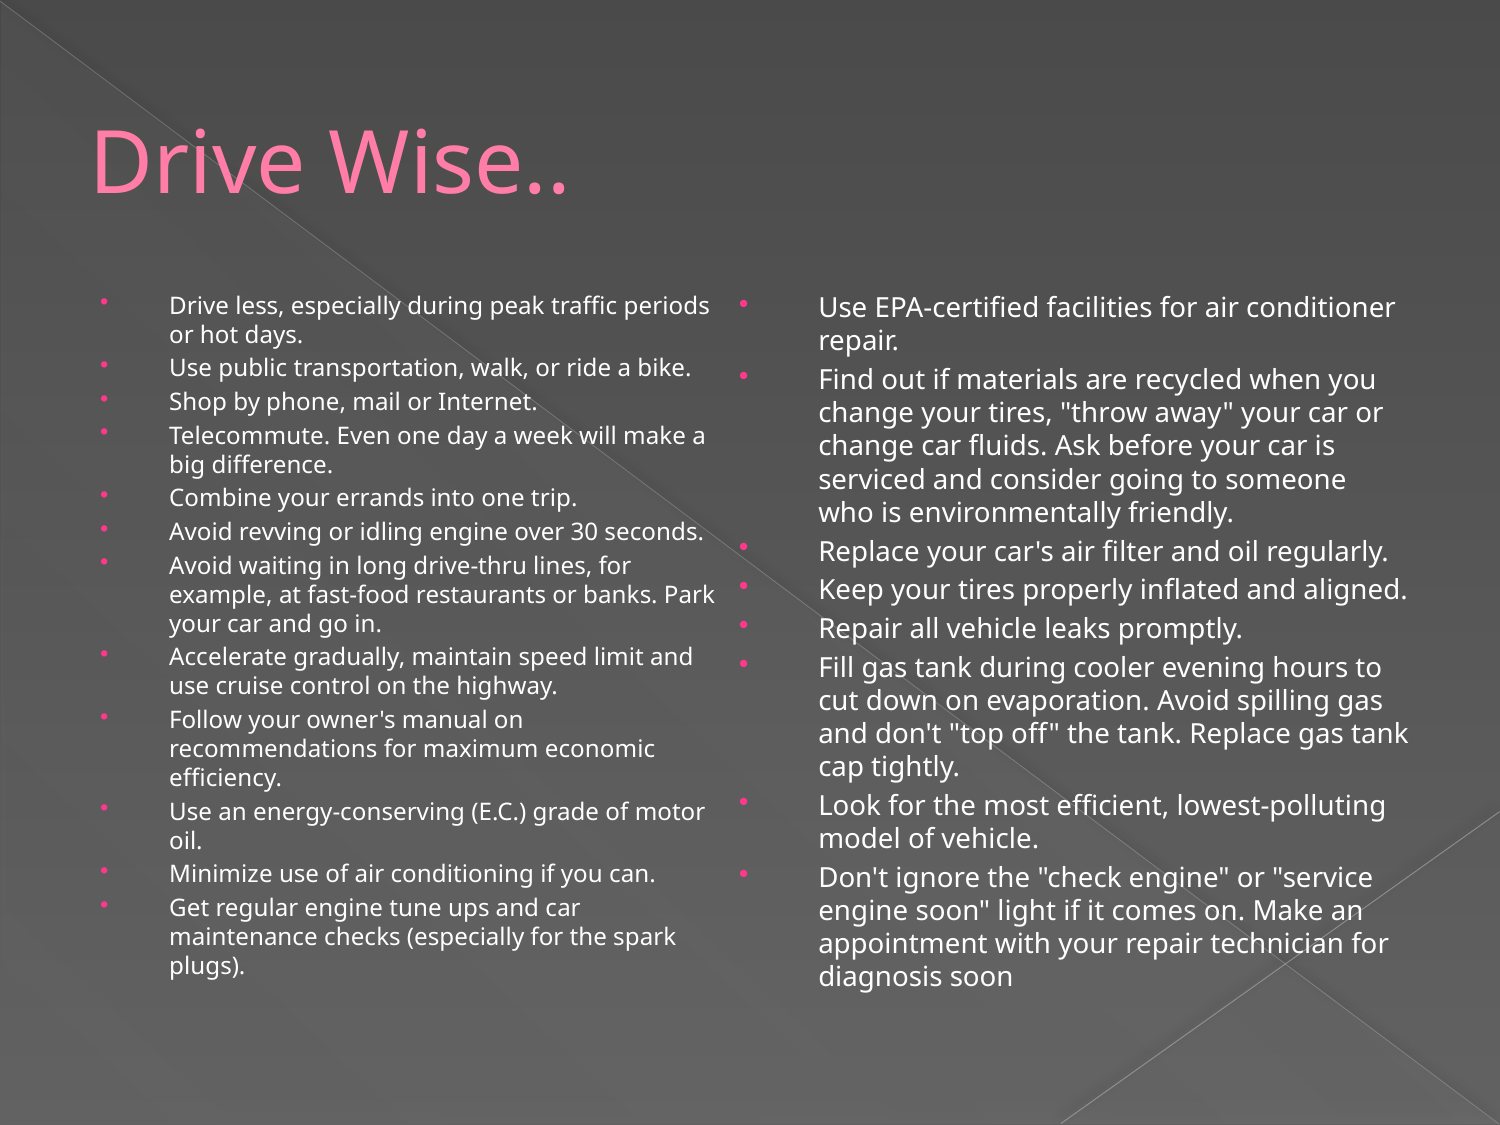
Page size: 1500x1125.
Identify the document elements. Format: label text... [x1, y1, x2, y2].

title Drive Wise.. [75, 43, 1425, 274]
list Drive less, especially during peak traffic periods or hot days. Use public transportation, walk, or ride a bike. Shop by phone, mail or Internet. Telecommute. Even one day a week will make a big difference. Combine your errands into one trip. Avoid revving or idling engine over 30 seconds. Avoid waiting in long drive-thru lines, for example, at fast-food restaurants or banks. Park your car and go in. Accelerate gradually, maintain speed limit and use cruise control on the highway. Follow your owner's manual on recommendations for maximum economic efficiency. Use an energy-conserving (E.C.) grade of motor oil. Minimize use of air conditioning if you can. Get regular engine tune ups and car maintenance checks (especially for the spark plugs). [75, 282, 712, 1025]
list Use EPA-certified facilities for air conditioner repair. Find out if materials are recycled when you change your tires, "throw away" your car or change car fluids. Ask before your car is serviced and consider going to someone who is environmentally friendly. Replace your car's air filter and oil regularly. Keep your tires properly inflated and aligned. Repair all vehicle leaks promptly. Fill gas tank during cooler evening hours to cut down on evaporation. Avoid spilling gas and don't "top off" the tank. Replace gas tank cap tightly. Look for the most efficient, lowest-polluting model of vehicle. Don't ignore the "check engine" or "service engine soon" light if it comes on. Make an appointment with your repair technician for diagnosis soon [712, 282, 1425, 1025]
